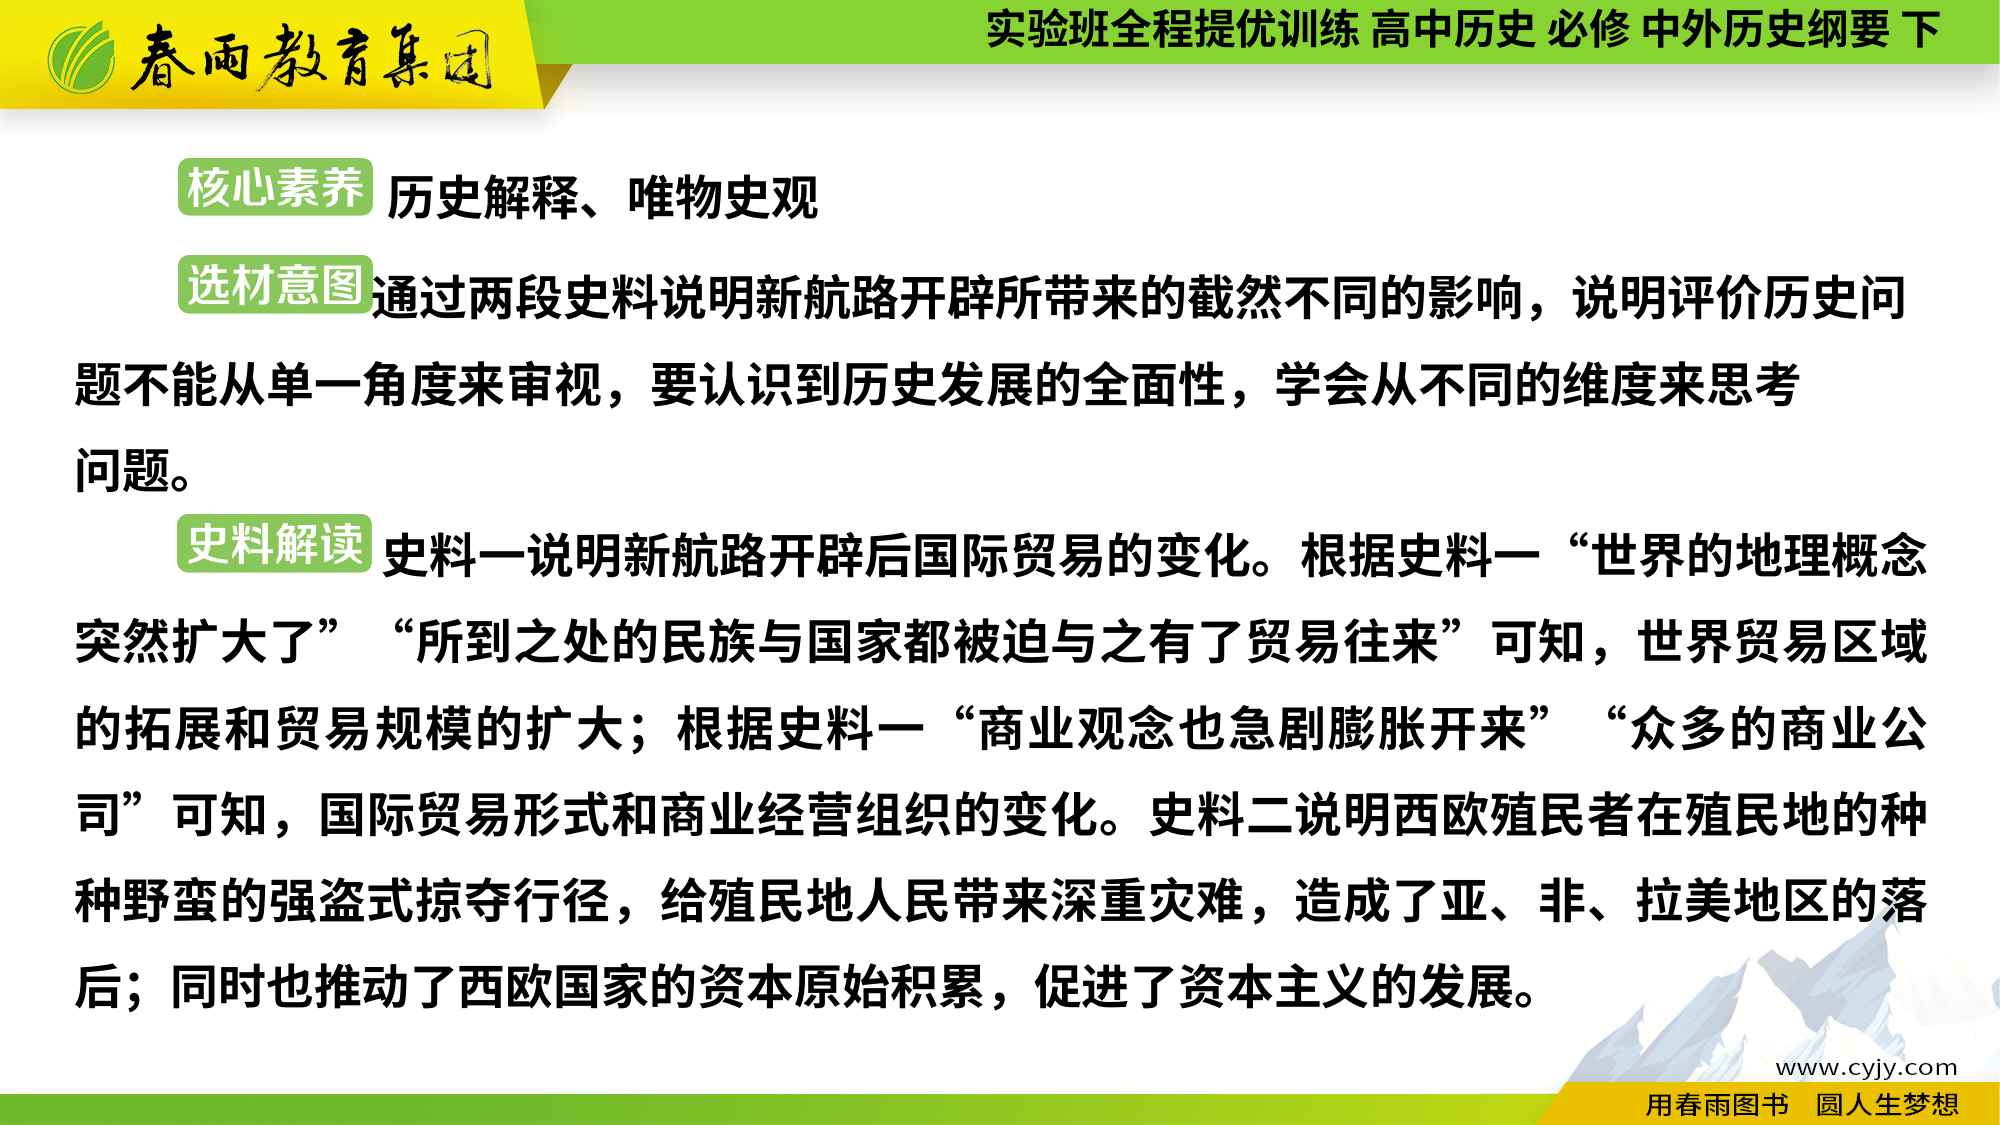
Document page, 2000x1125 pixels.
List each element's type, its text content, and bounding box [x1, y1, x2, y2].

picture [0, 0, 2000, 1125]
text_box 史料一说明新航路开辟后国际贸易的变化。根据史料一“世界的地理概念突然扩大了”“所到之处的民族与国家都被迫与之有了贸易往来”可知，世界贸易区域的拓展和贸易规模的扩大；根据史料一“商业观念也急剧膨胀开来”“众多的商业公司”可知，国际贸易形式和商业经营组织的变化。史料二说明西欧殖民者在殖民地的种种野蛮的强盗式掠夺行径，给殖民地人民带来深重灾难，造成了亚、非、拉美地区的落后；同时也推动了西欧国家的资本原始积累，促进了资本主义的发展。 [59, 489, 1944, 1022]
list 历史解释、唯物史观 [372, 131, 1944, 226]
text_box 通过两段史料说明新航路开辟所带来的截然不同的影响，说明评价历史问题不能从单一角度来审视，要认识到历史发展的全面性，学会从不同的维度来思考 问题。 [59, 231, 1944, 489]
